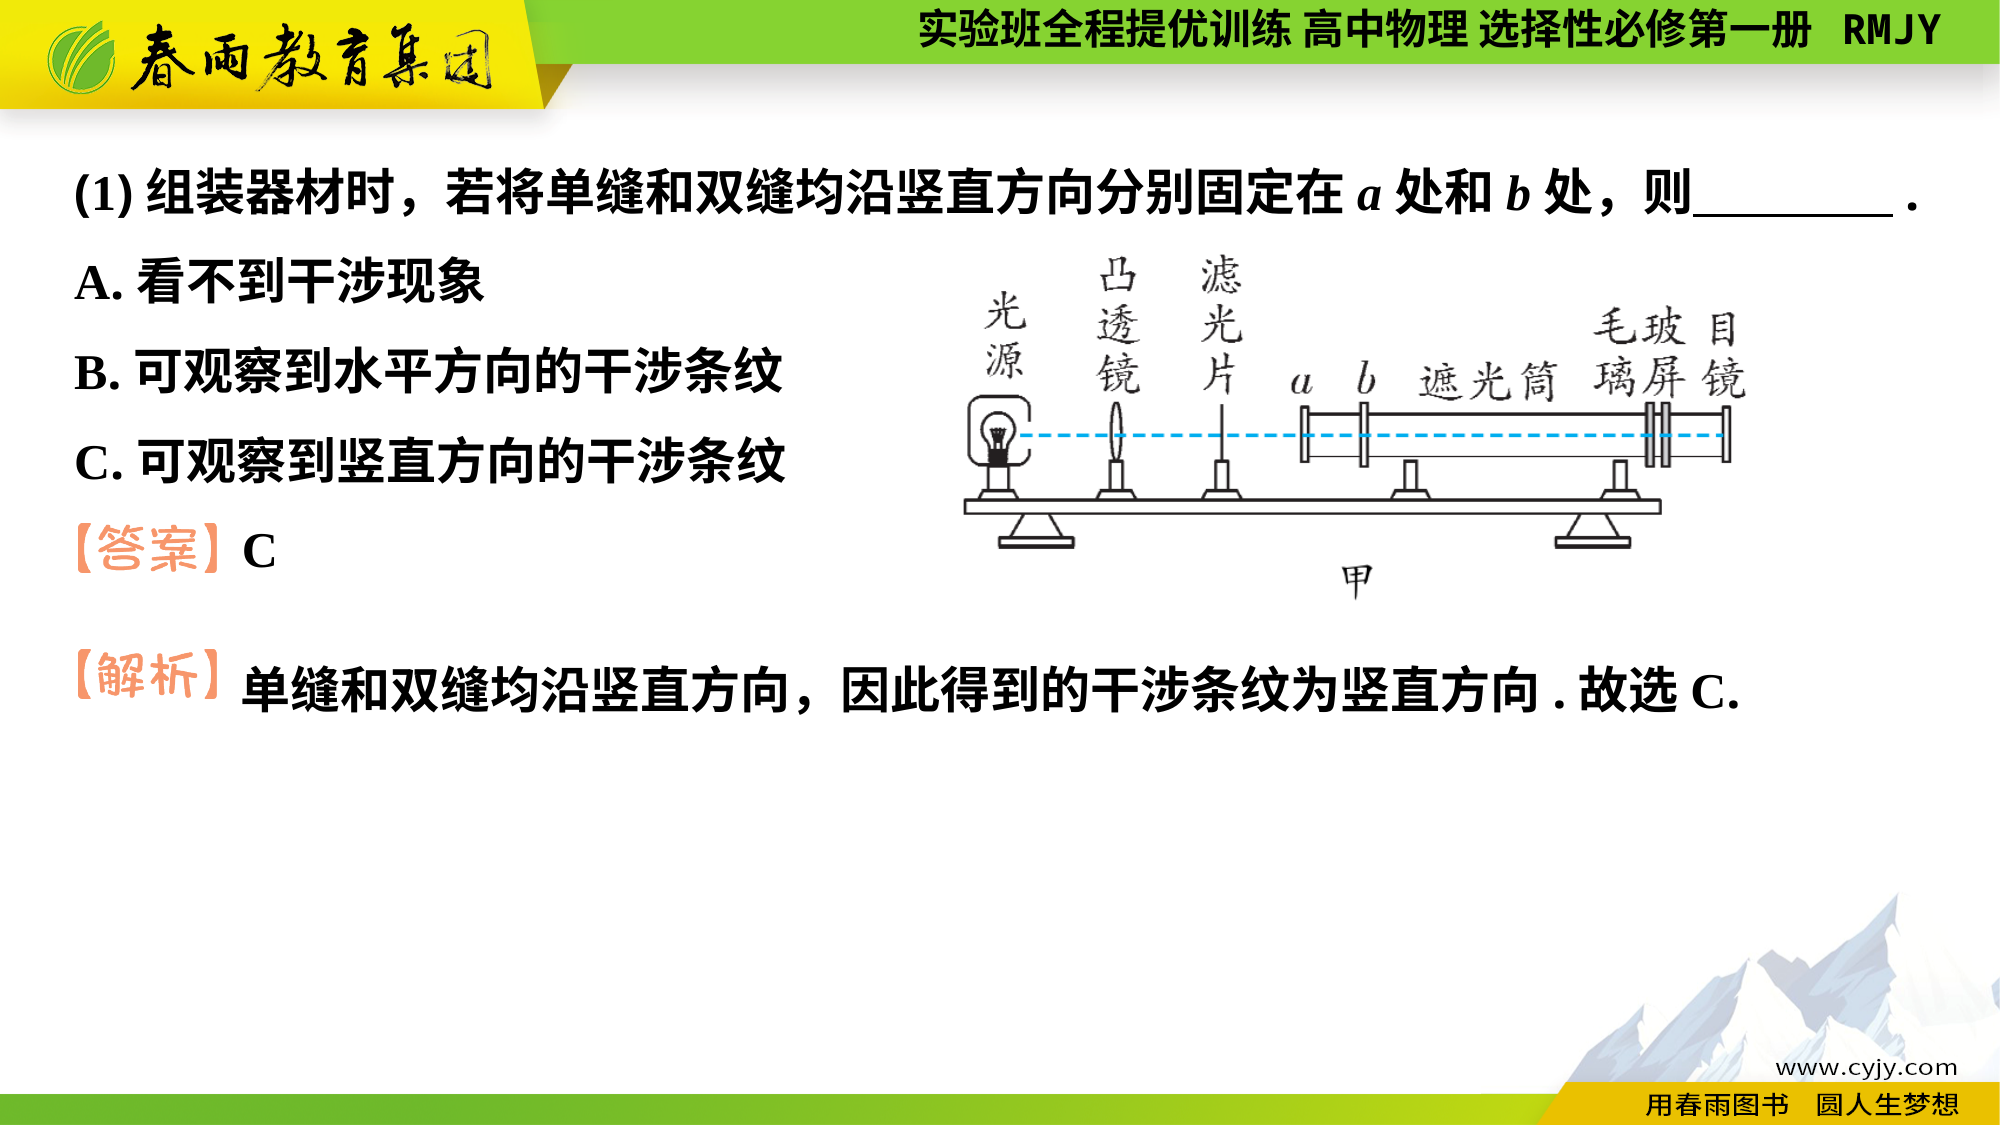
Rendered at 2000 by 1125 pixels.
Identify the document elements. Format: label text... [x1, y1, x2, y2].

picture [0, 0, 2000, 1125]
list (1)组装器材时，若将单缝和双缝均沿竖直方向分别固定在a处和b处，则 . A.看不到干涉现象 B.可观察到水平方向的干涉条纹 C.可观察到竖直方向的干涉条纹 [59, 122, 1944, 490]
text_box 单缝和双缝均沿竖直方向，因此得到的干涉条纹为竖直方向.故选C. [56, 621, 1874, 726]
text_box C [227, 510, 355, 586]
